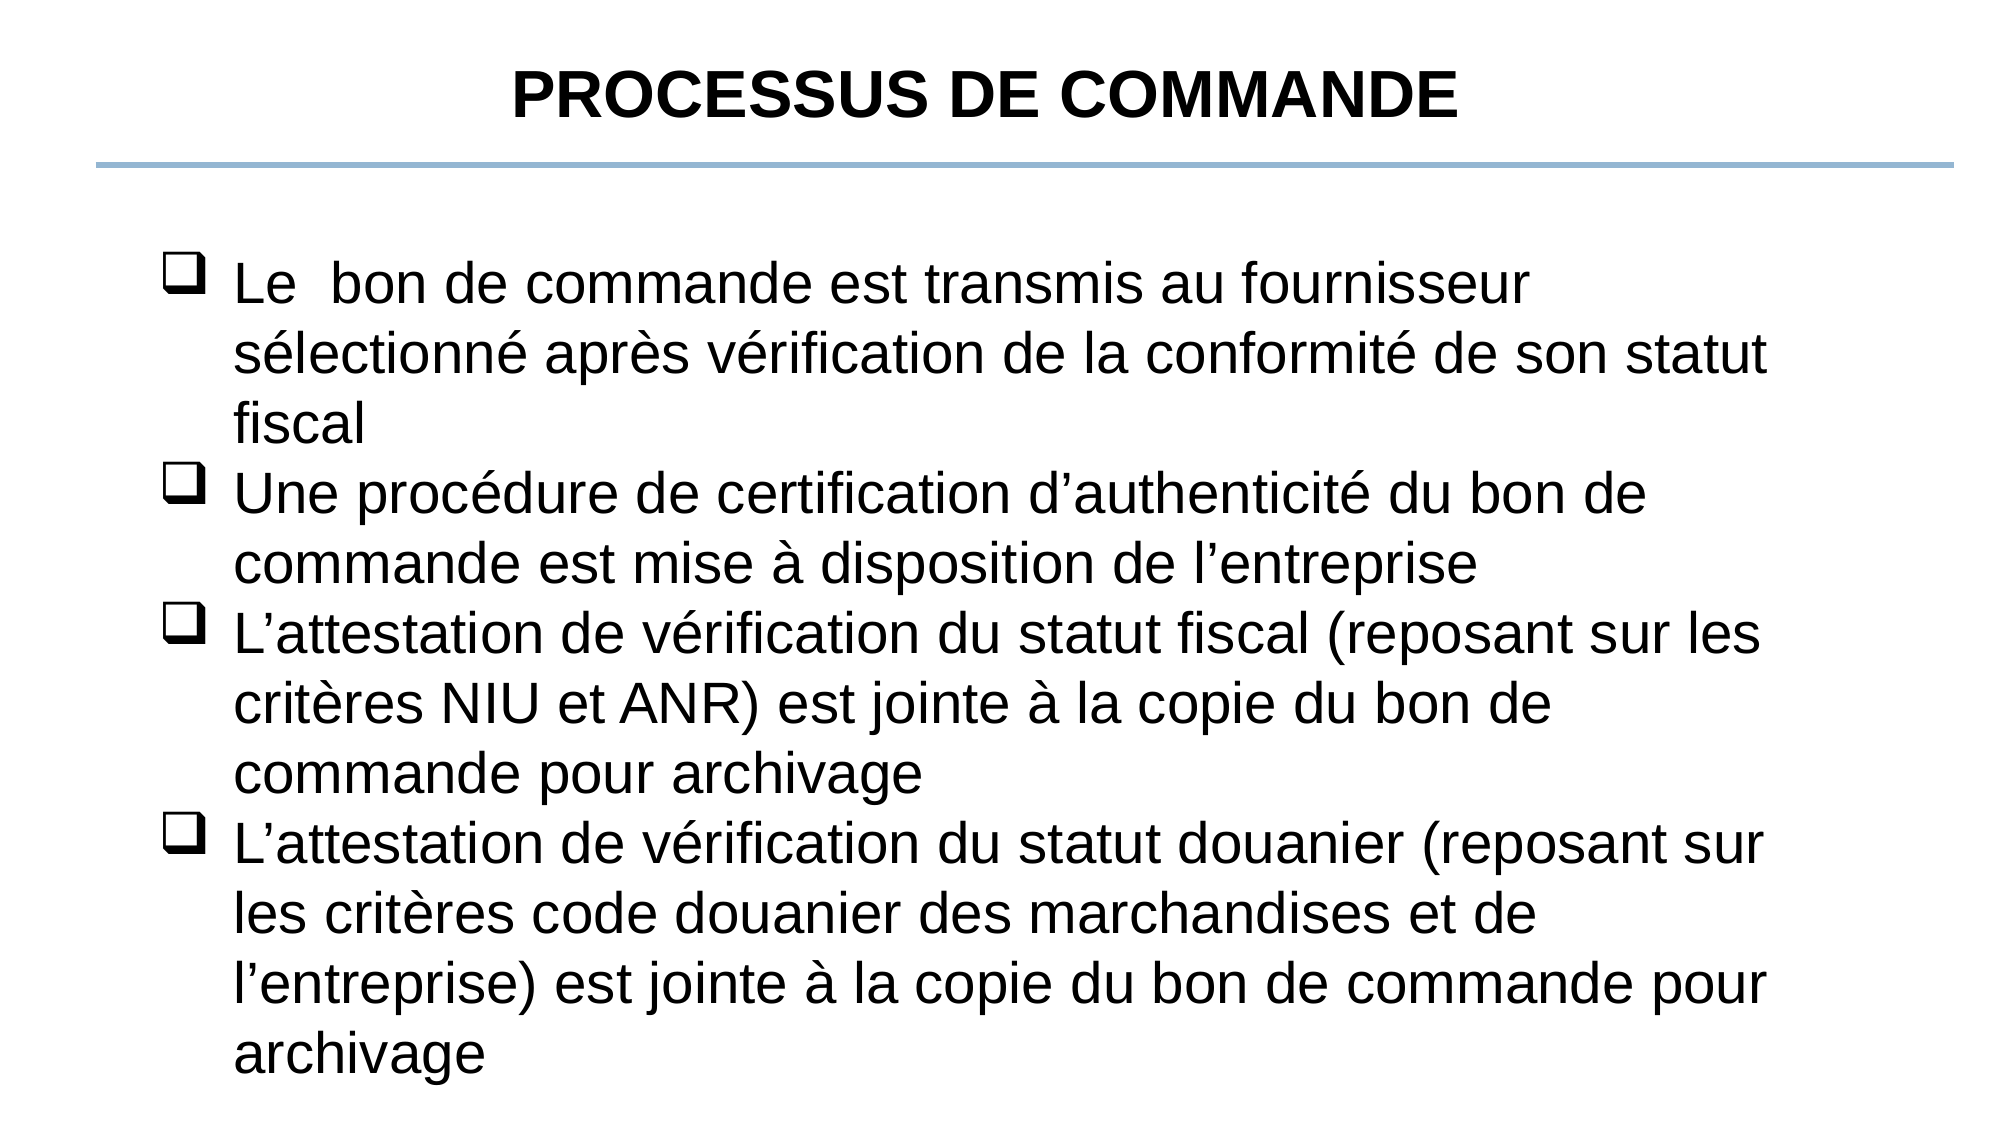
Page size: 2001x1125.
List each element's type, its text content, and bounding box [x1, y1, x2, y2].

text_box PROCESSUS DE COMMANDE [253, 43, 1700, 139]
text_box Le bon de commande est transmis au fournisseur sélectionné après vérification de la conformité de son statut fiscal Une procédure de certification d’authenticité du bon de commande est mise à disposition de l’entreprise L’attestation de vérification du statut fiscal (reposant sur les critères NIU et ANR) est jointe à la copie du bon de commande pour archivage L’attestation de vérification du statut douanier (reposant sur les critères code douanier des marchandises et de l’entreprise) est jointe à la copie du bon de commande pour archivage [143, 193, 1829, 1093]
